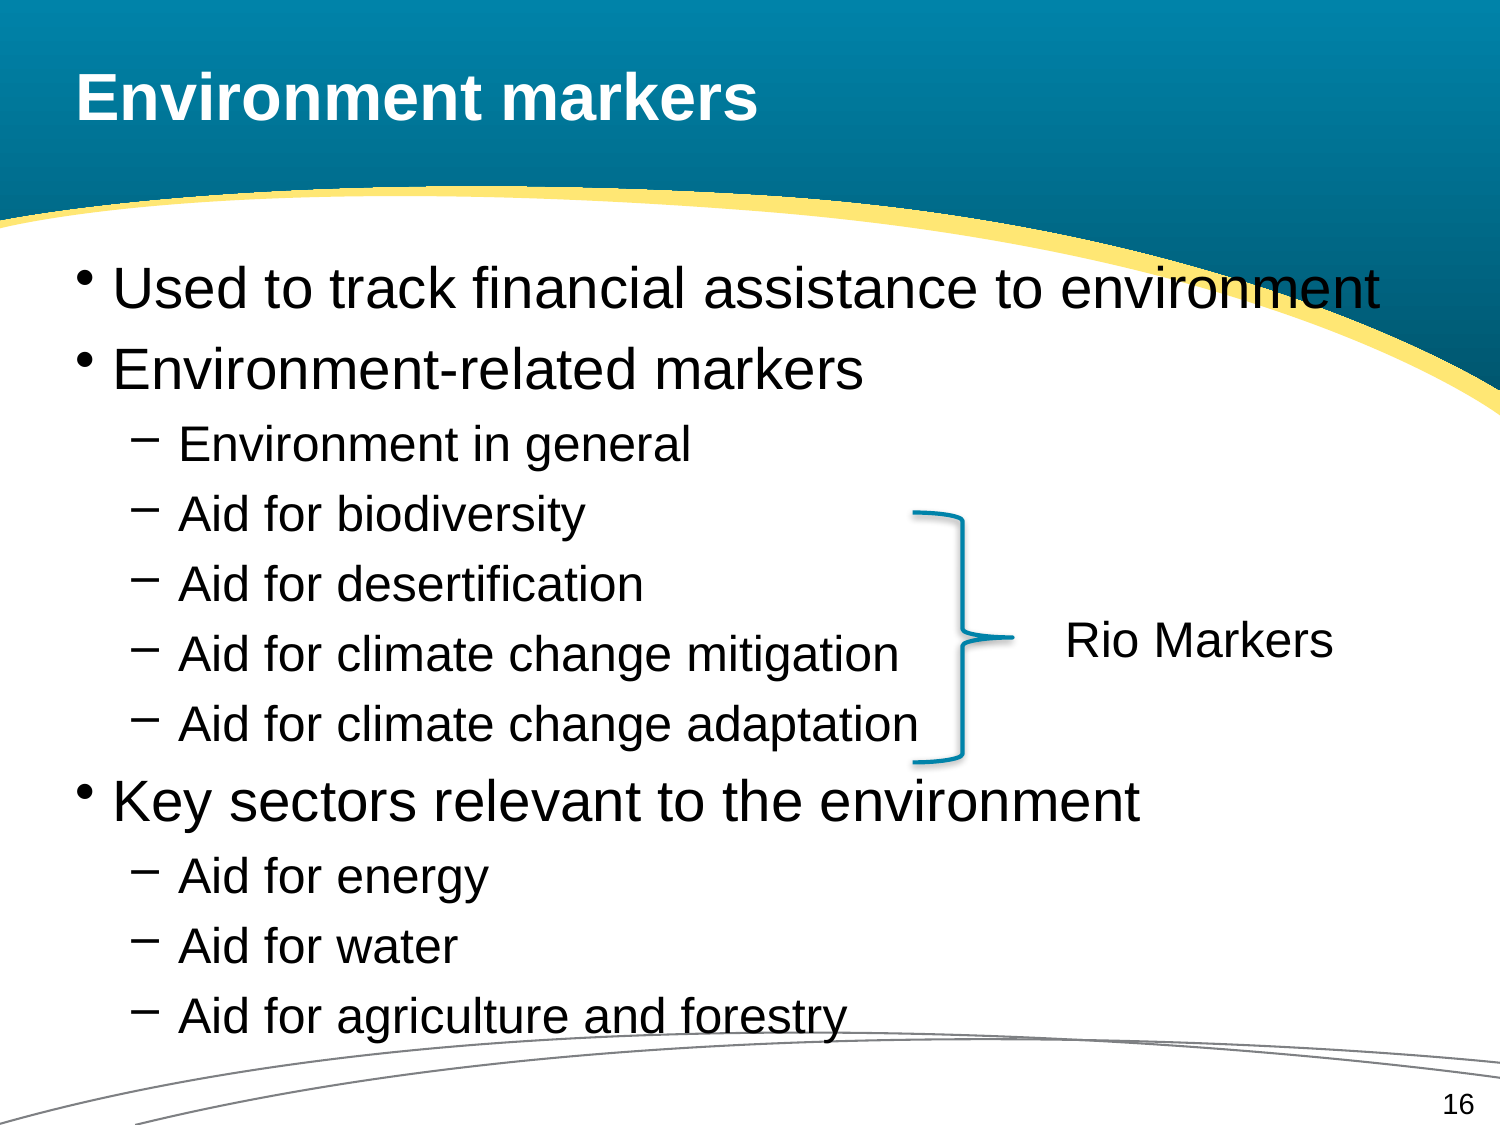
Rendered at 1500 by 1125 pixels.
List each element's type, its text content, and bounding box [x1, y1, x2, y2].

text_box [912, 510, 1015, 765]
list Used to track financial assistance to environment Environment-related markers Environment in general Aid for biodiversity Aid for desertification Aid for climate change mitigation Aid for climate change adaptation Key sectors relevant to the environment Aid for energy Aid for water Aid for agriculture and forestry [74, 249, 1476, 1038]
slide_number 16 [1124, 1084, 1476, 1113]
title Environment markers [74, 0, 1476, 188]
text_box Rio Markers [1049, 599, 1350, 675]
